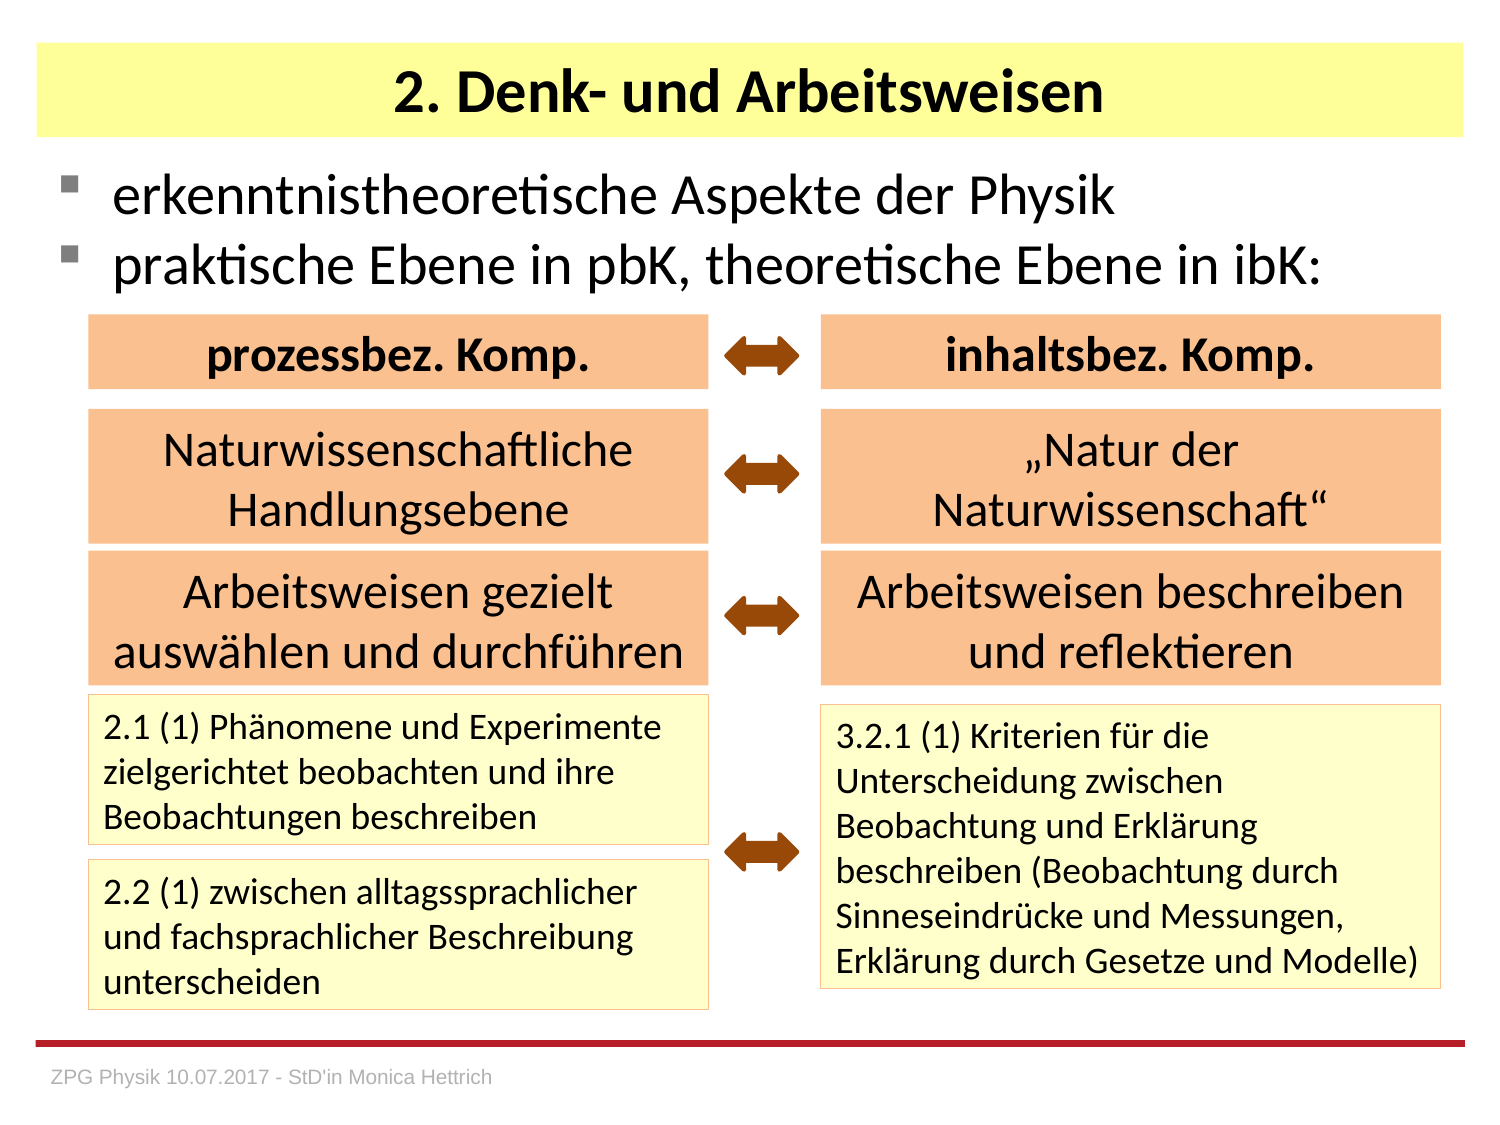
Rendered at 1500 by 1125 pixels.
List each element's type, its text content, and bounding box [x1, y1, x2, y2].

text_box 2.1 (1) Phänomene und Experimente zielgerichtet beobachten und ihre Beobachtungen beschreiben [88, 694, 709, 845]
text_box [724, 336, 800, 376]
text_box Naturwissenschaftliche Handlungsebene [88, 408, 709, 544]
text_box Arbeitsweisen gezielt auswählen und durchführen [88, 550, 709, 686]
text_box „Natur der Naturwissenschaft“ [820, 408, 1441, 544]
footer ZPG Physik 10.07.2017 - StD'in Monica Hettrich [35, 1045, 768, 1106]
text_box 2.2 (1) zwischen alltagssprachlicher und fachsprachlicher Beschreibung unterscheiden [88, 859, 709, 1010]
text_box [724, 454, 800, 494]
text_box [724, 595, 800, 636]
text_box inhaltsbez. Komp. [820, 314, 1441, 390]
text_box 3.2.1 (1) Kriterien für die Unterscheidung zwischen Beobachtung und Erklärung beschreiben (Beobachtung durch Sinneseindrücke und Messungen, Erklärung durch Gesetze und Modelle) [820, 704, 1441, 989]
list erkenntnistheoretische Aspekte der Physik praktische Ebene in pbK, theoretische Ebene in ibK: [41, 149, 1459, 327]
title 2. Denk- und Arbeitsweisen [41, 42, 1459, 149]
text_box prozessbez. Komp. [88, 314, 709, 390]
text_box [724, 832, 800, 872]
text_box Arbeitsweisen beschreiben und reflektieren [820, 550, 1441, 686]
